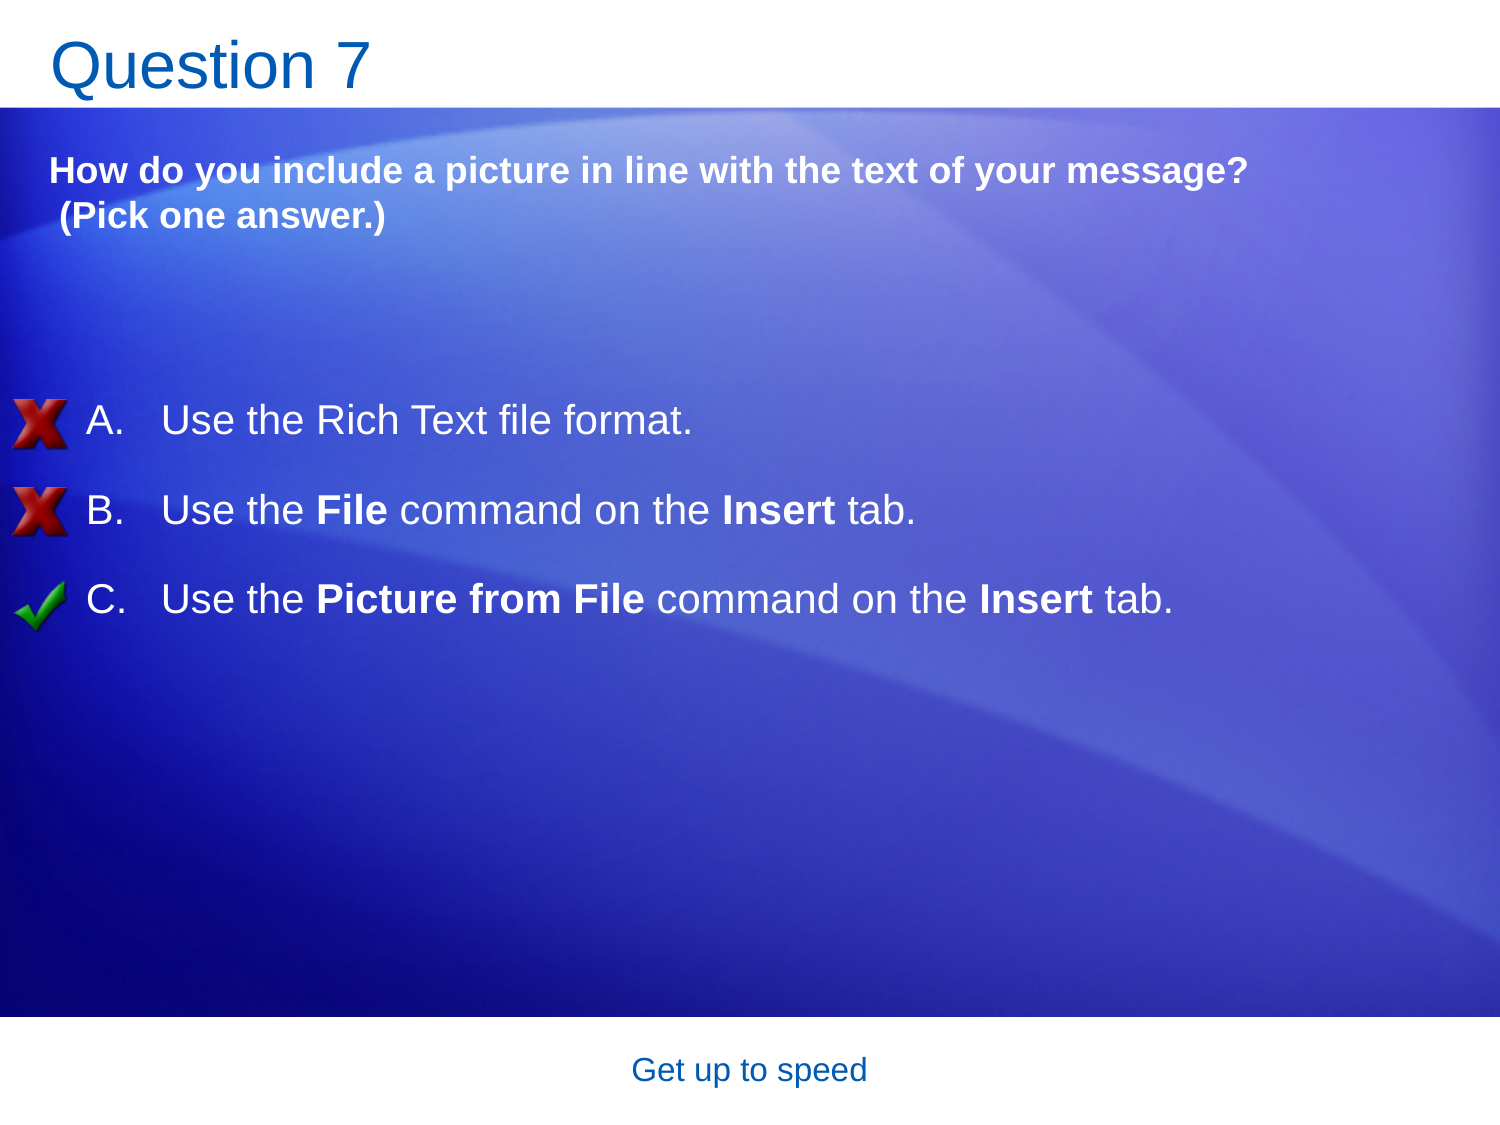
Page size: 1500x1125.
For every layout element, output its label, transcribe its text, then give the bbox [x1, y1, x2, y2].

footer Get up to speed [445, 1016, 1055, 1096]
text_box How do you include a picture in line with the text of your message? (Pick one answer.) [33, 138, 1266, 244]
title Question 7 [34, 11, 1386, 113]
list Use the Rich Text file format. Use the File command on the Insert tab. Use the Picture from File command on the Insert tab. [70, 385, 1442, 976]
picture [0, 108, 1500, 1017]
